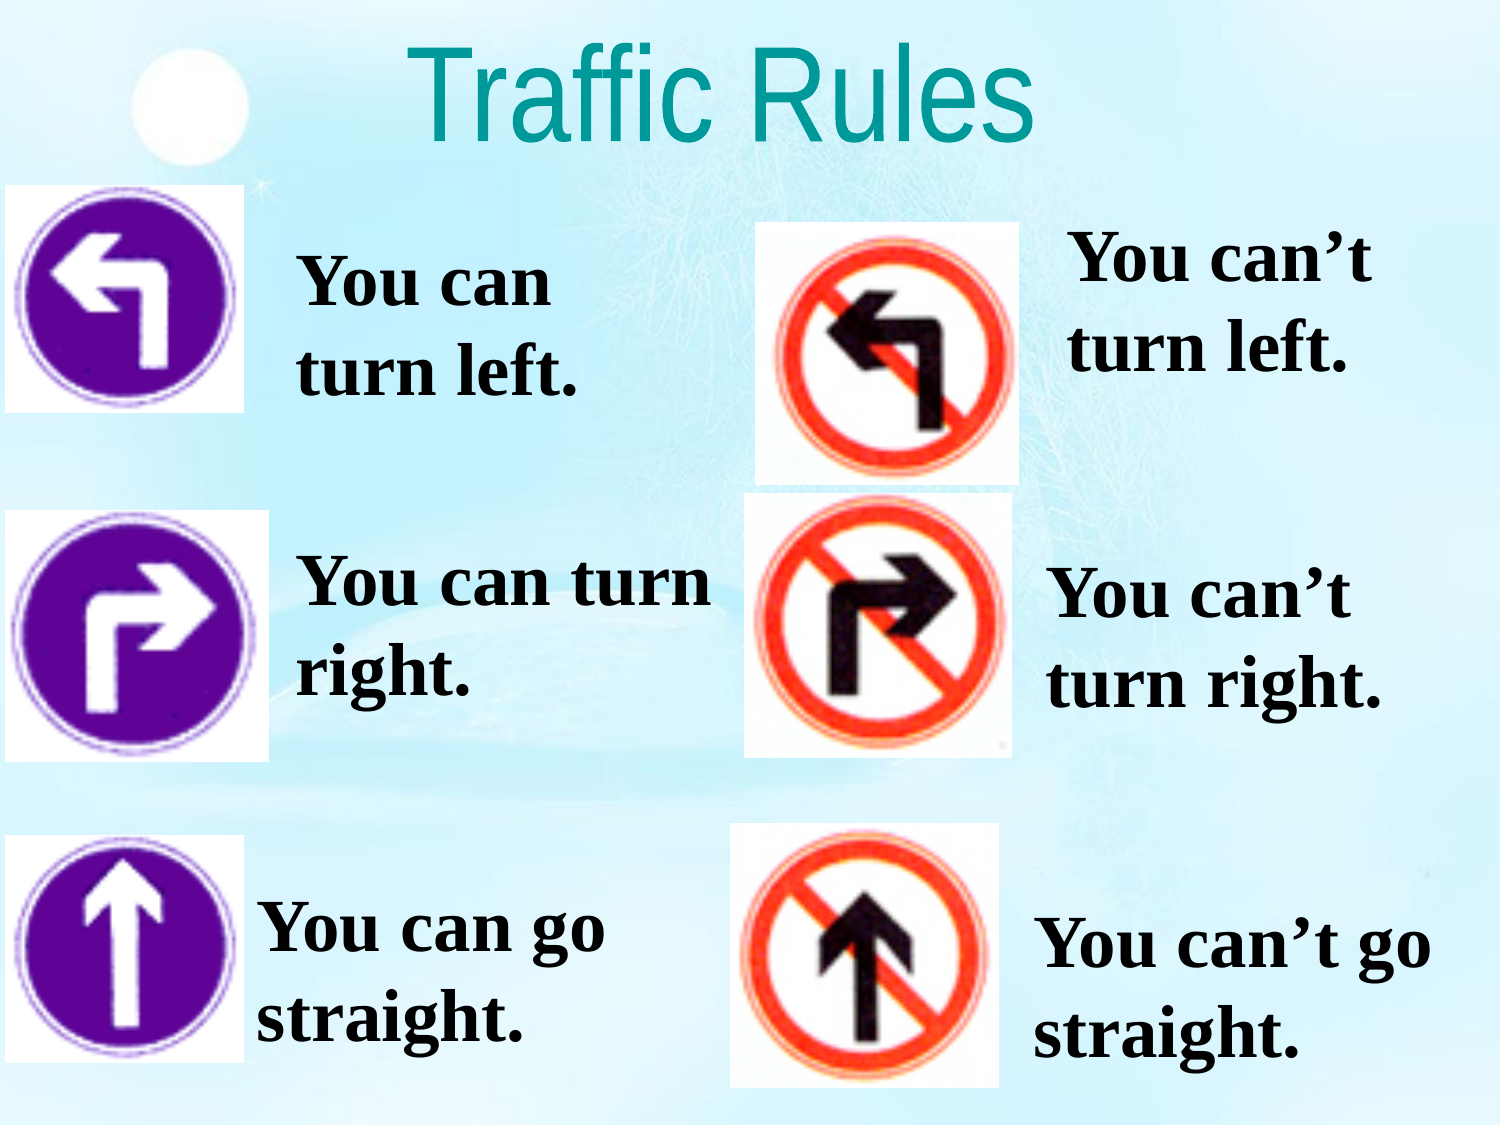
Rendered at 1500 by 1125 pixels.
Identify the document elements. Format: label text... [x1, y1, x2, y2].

text_box You can’t turn right. [1030, 535, 1500, 731]
text_box You can turn right. [280, 523, 738, 718]
text_box You can’t turn left. [1051, 198, 1402, 394]
text_box You can’t go straight. [1018, 885, 1477, 1081]
text_box You can turn left. [280, 223, 706, 418]
picture [0, 0, 1500, 1125]
text_box You can go straight. [248, 869, 718, 1065]
